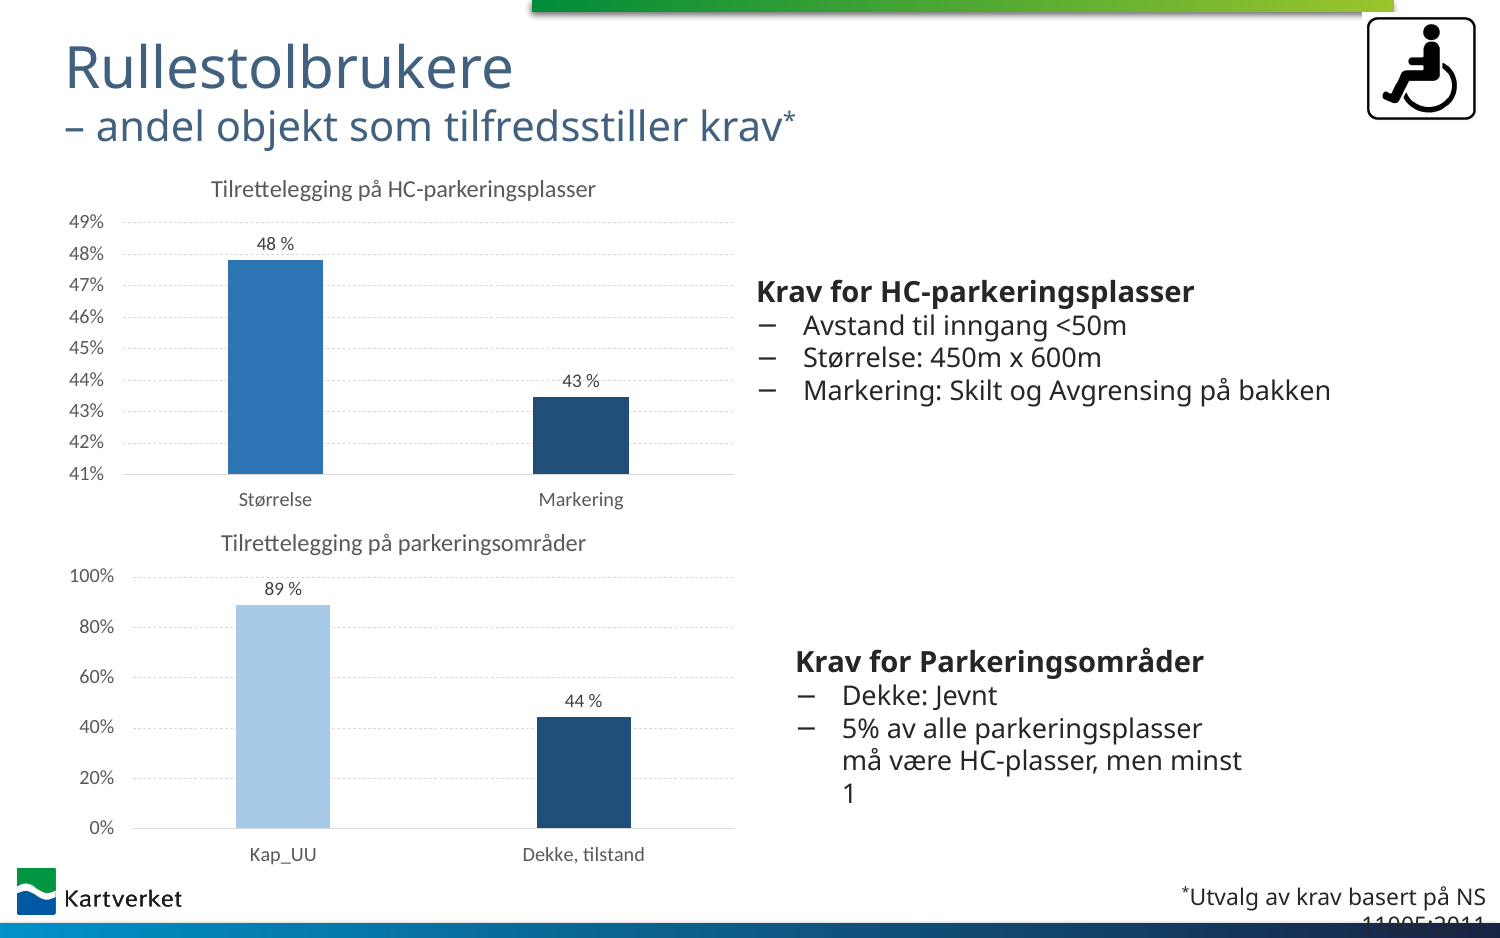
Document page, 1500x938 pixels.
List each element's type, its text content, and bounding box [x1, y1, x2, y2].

picture [62, 166, 746, 519]
picture [1362, 12, 1481, 126]
text_box Rullestolbrukere – andel objekt som tilfredsstiller krav* [49, 25, 1431, 158]
picture [62, 520, 746, 874]
text_box Krav for Parkeringsområder Dekke: Jevnt 5% av alle parkeringsplasser må være HC-plasser, men minst 1 [780, 636, 1261, 816]
text_box Krav for HC-parkeringsplasser Avstand til inngang <50m Størrelse: 450m x 600m Markering: Skilt og Avgrensing på bakken [750, 265, 1346, 413]
text_box *Utvalg av krav basert på NS 11005:2011 [1068, 873, 1500, 938]
